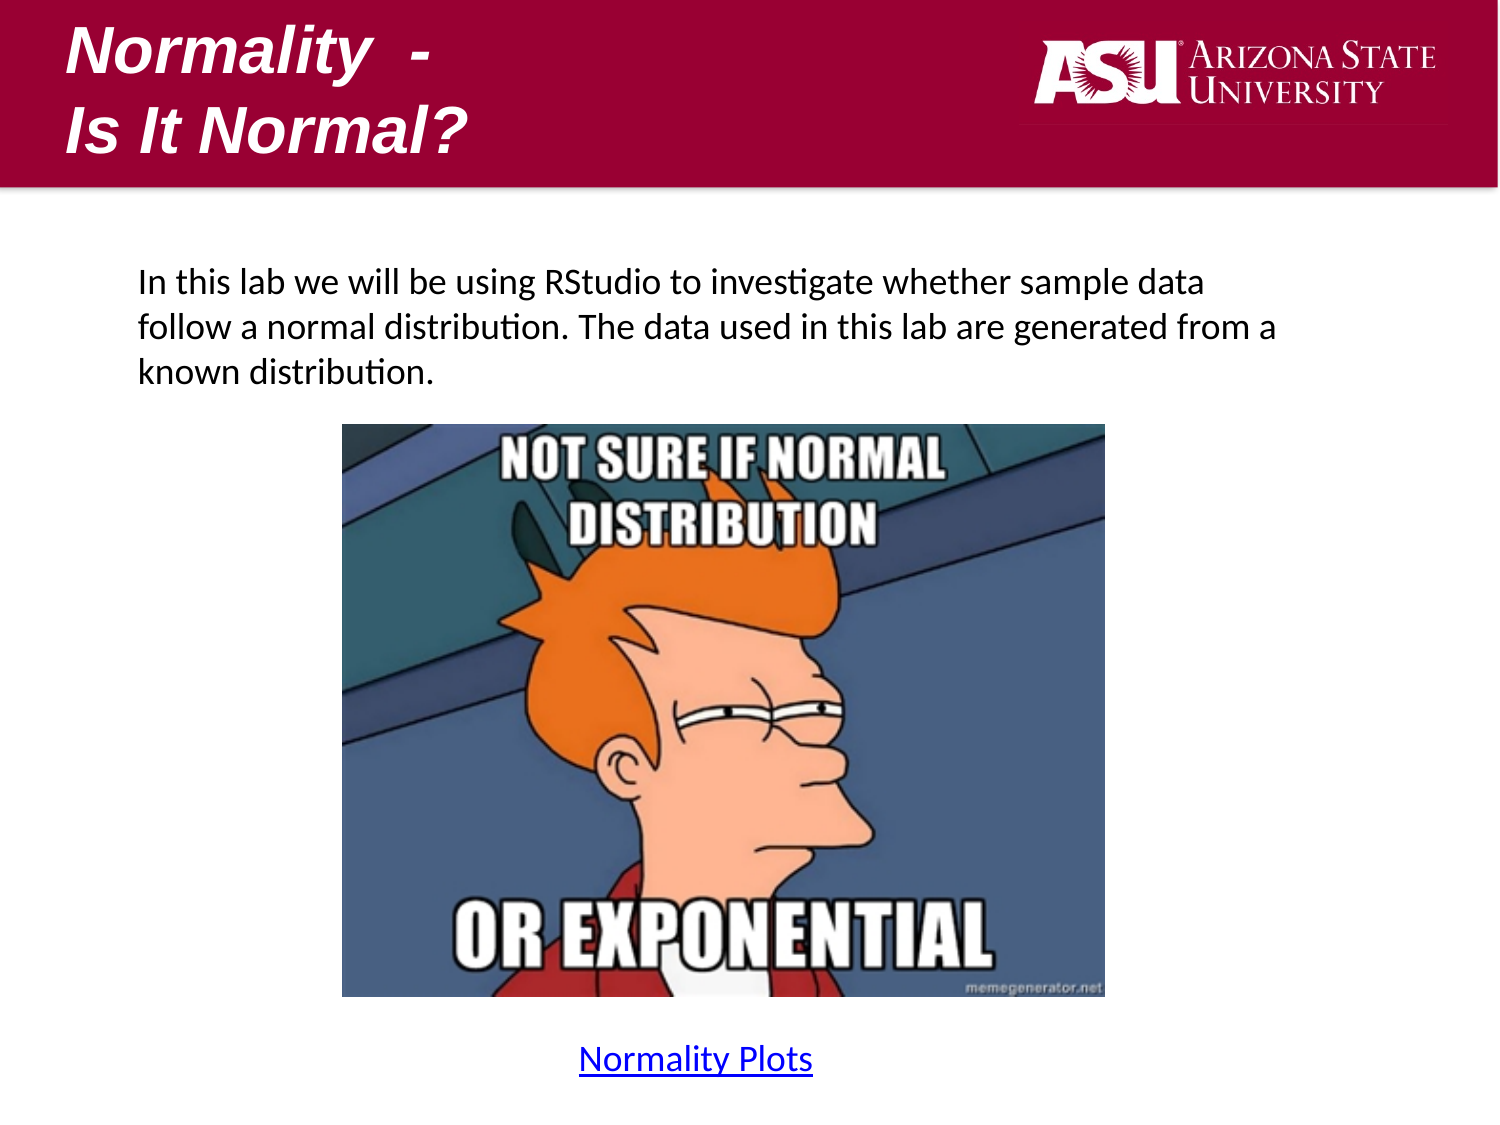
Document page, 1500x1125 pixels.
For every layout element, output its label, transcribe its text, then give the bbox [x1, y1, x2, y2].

picture [1018, 21, 1448, 126]
text_box Normality Plots [563, 1026, 829, 1087]
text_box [0, 0, 1498, 188]
text_box In this lab we will be using RStudio to investigate whether sample data follow a normal distribution. The data used in this lab are generated from a known distribution. [123, 249, 1324, 400]
picture [342, 424, 1105, 997]
